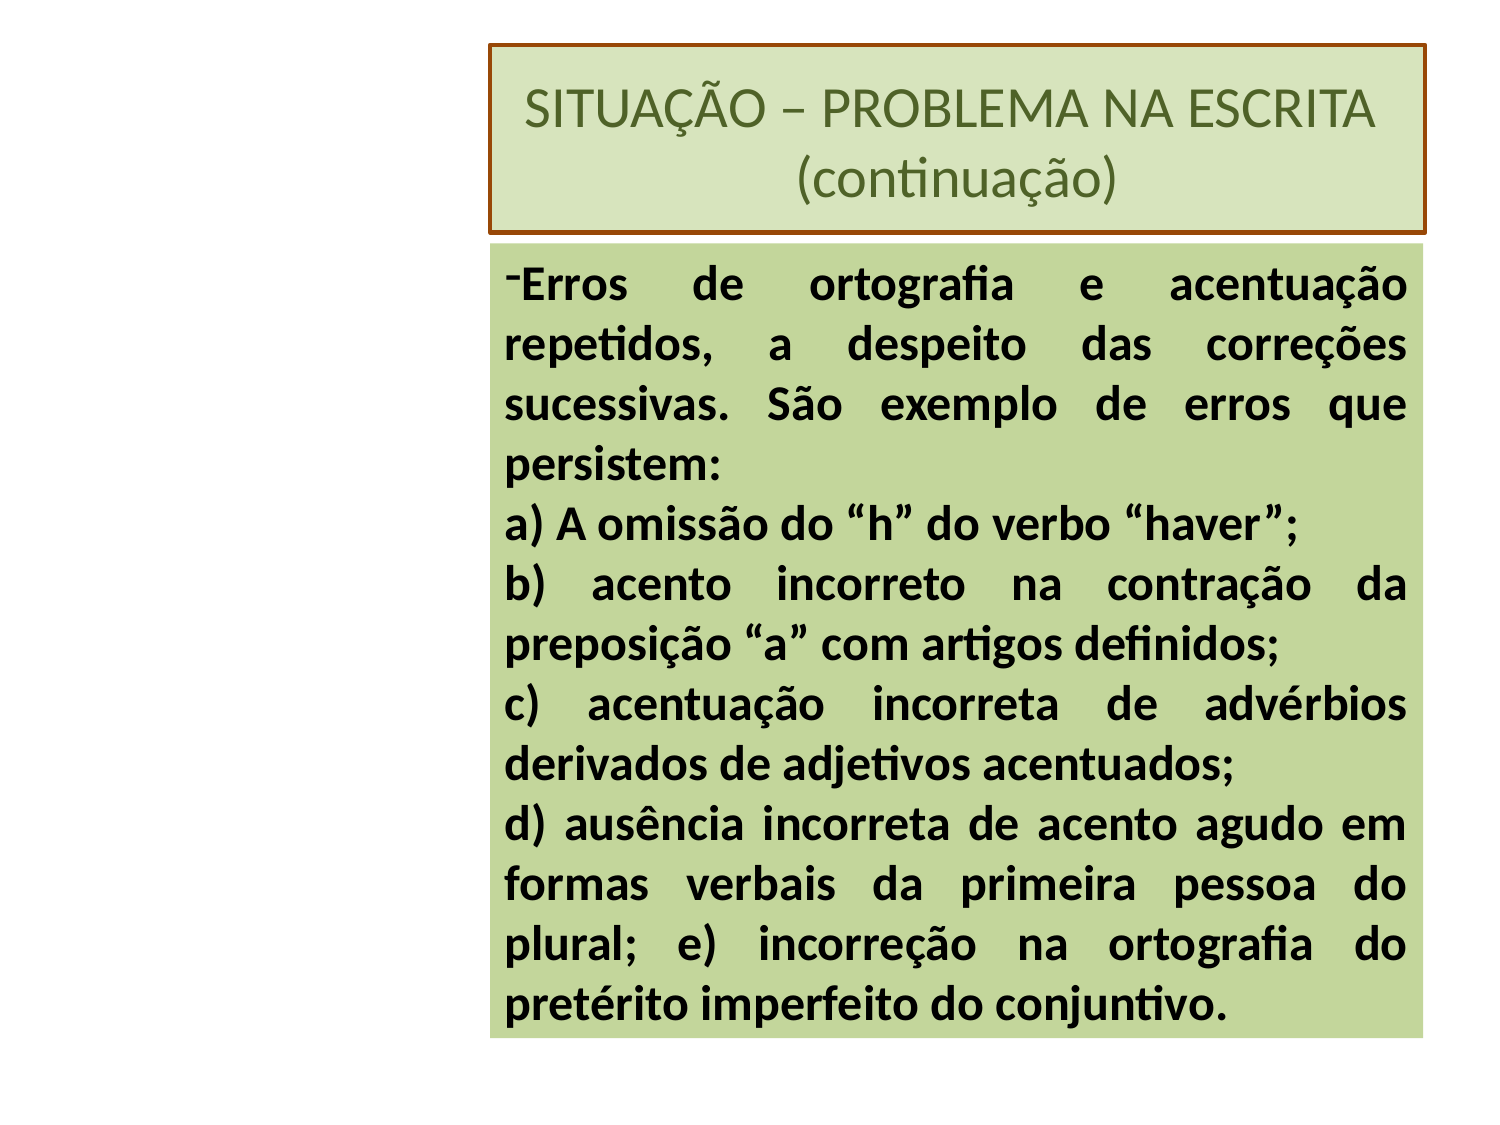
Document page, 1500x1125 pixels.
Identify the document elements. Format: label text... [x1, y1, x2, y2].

title SITUAÇÃO – PROBLEMA NA ESCRITA (continuação) [490, 45, 1425, 233]
text_box Erros de ortografia e acentuação repetidos, a despeito das correções sucessivas. São exemplo de erros que persistem: a) A omissão do “h” do verbo “haver”; b) acento incorreto na contração da preposição “a” com artigos definidos; c) acentuação incorreta de advérbios derivados de adjetivos acentuados; d) ausência incorreta de acento agudo em formas verbais da primeira pessoa do plural; e) incorreção na ortografia do pretérito imperfeito do conjuntivo. [490, 243, 1424, 1039]
